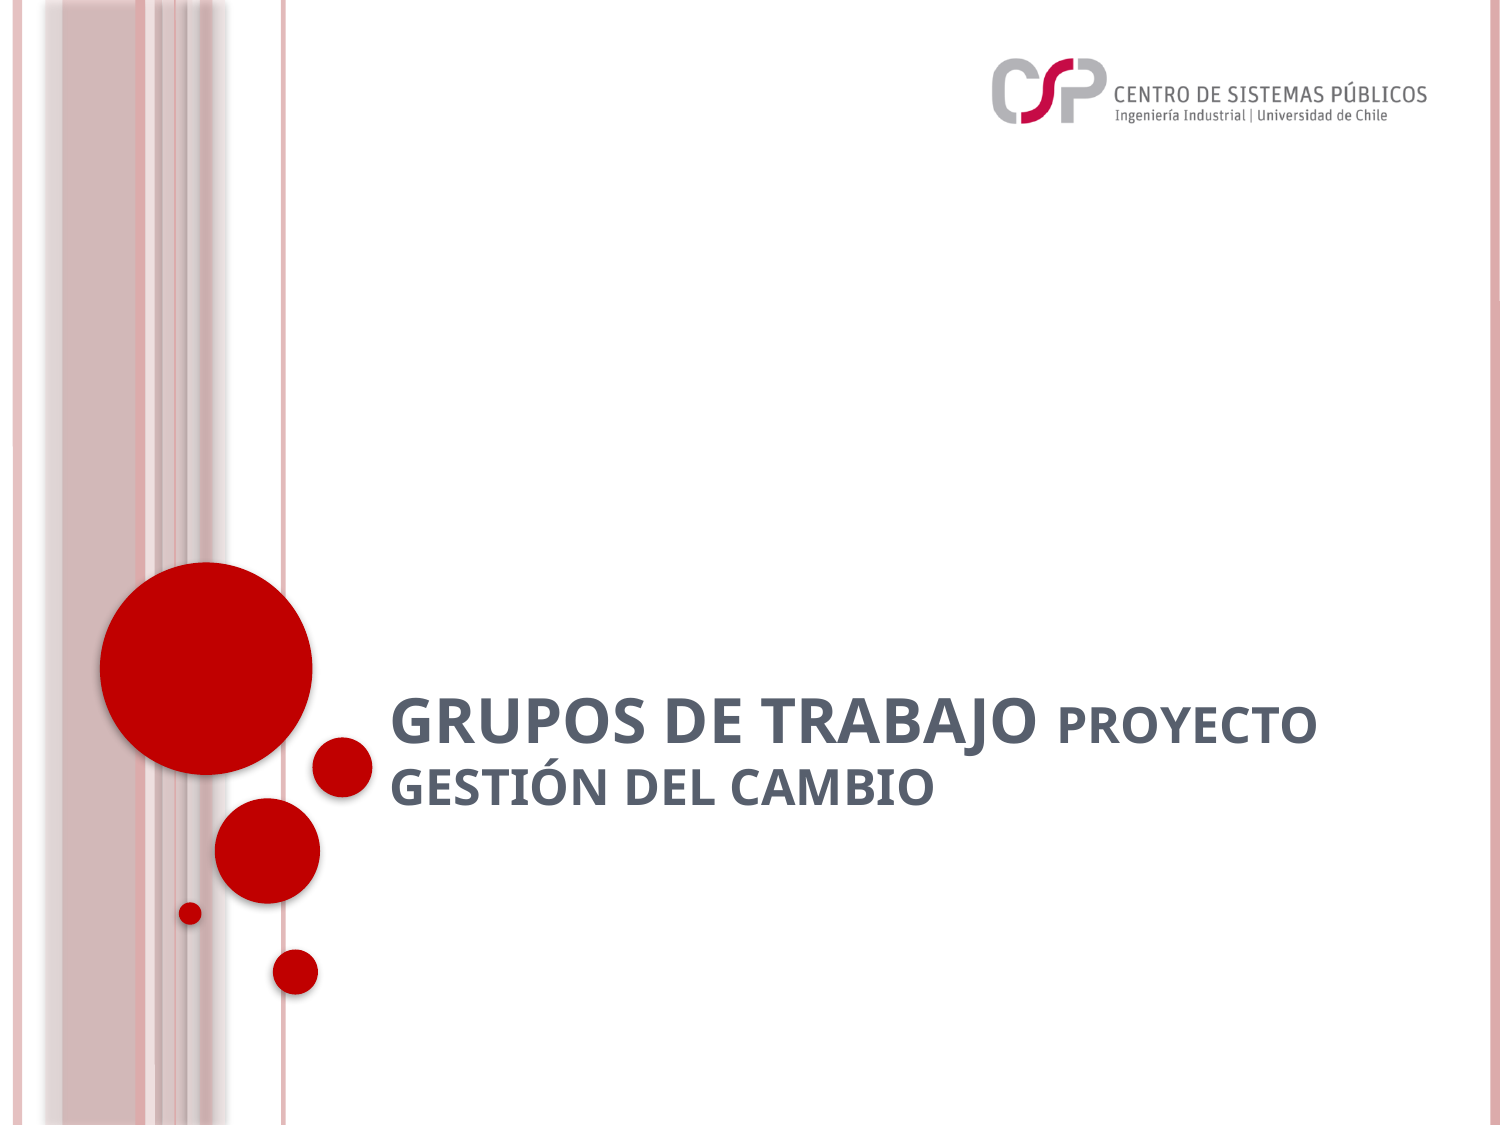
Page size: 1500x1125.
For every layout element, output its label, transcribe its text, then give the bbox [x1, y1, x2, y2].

title GRUPOS DE TRABAJO PROYECTO GESTIÓN DEL CAMBIO [375, 512, 1388, 824]
picture [983, 54, 1436, 129]
